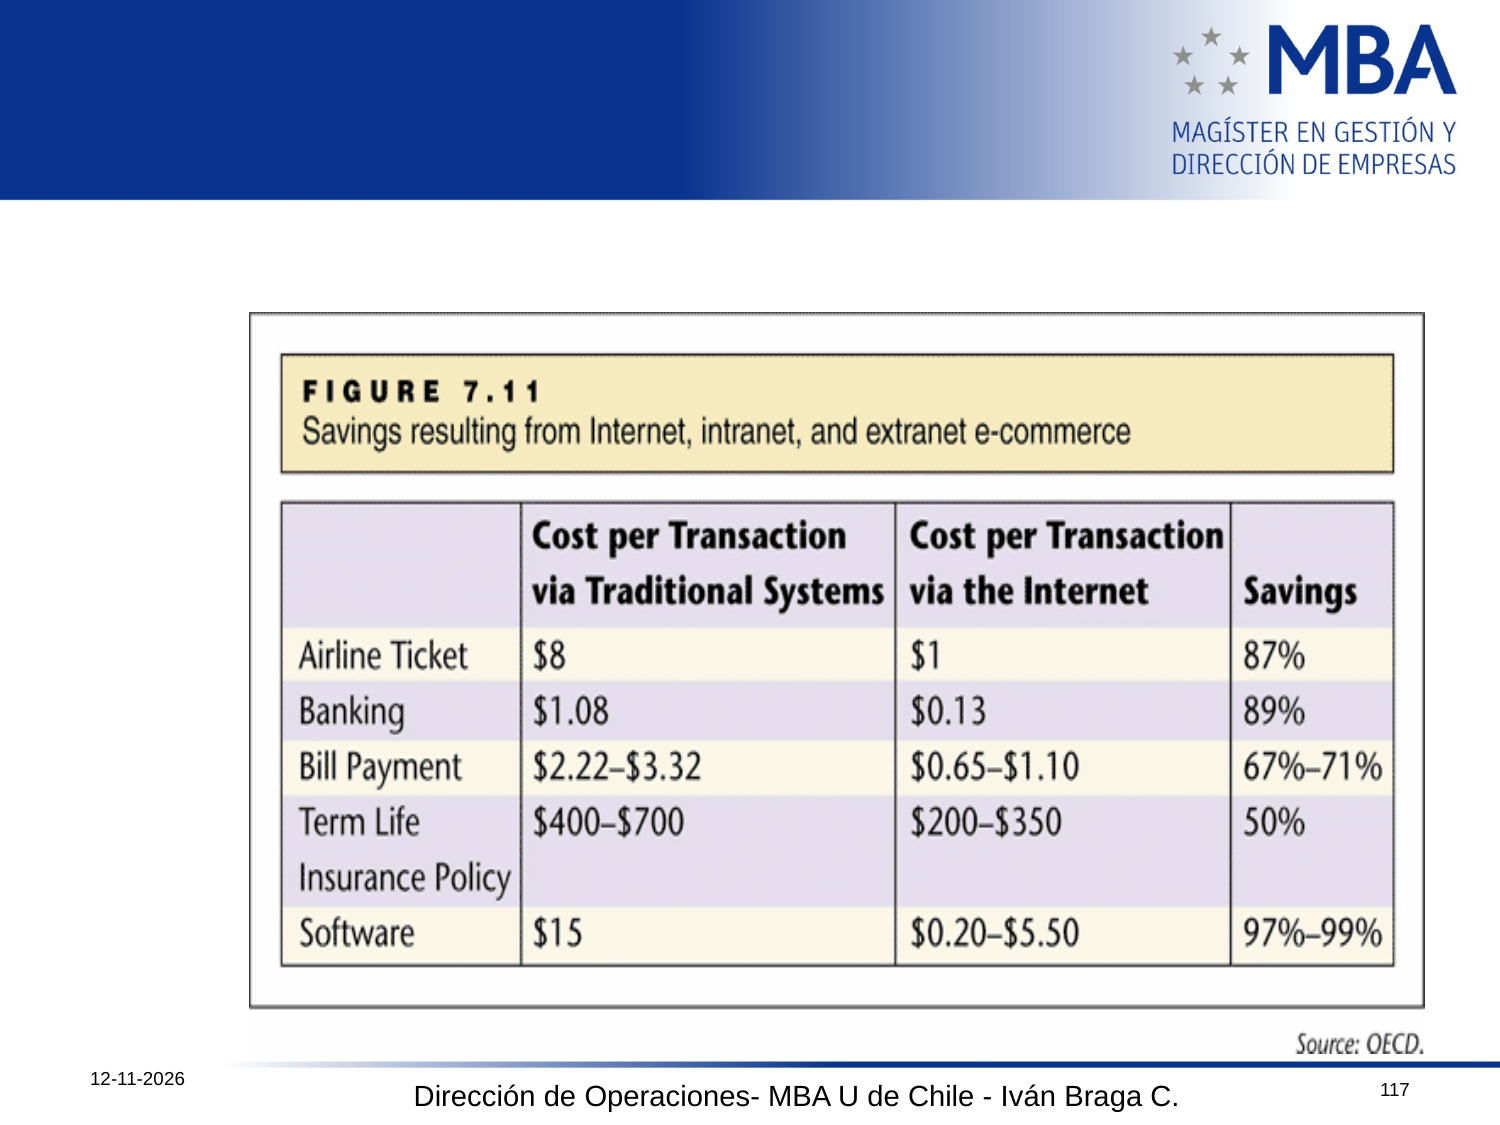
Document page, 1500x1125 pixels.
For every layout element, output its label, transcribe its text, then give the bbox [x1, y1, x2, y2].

slide_number 117 [1234, 1070, 1426, 1125]
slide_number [74, 1058, 426, 1103]
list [249, 312, 1426, 1054]
picture [0, 0, 1500, 1125]
footer [501, 1070, 1034, 1125]
